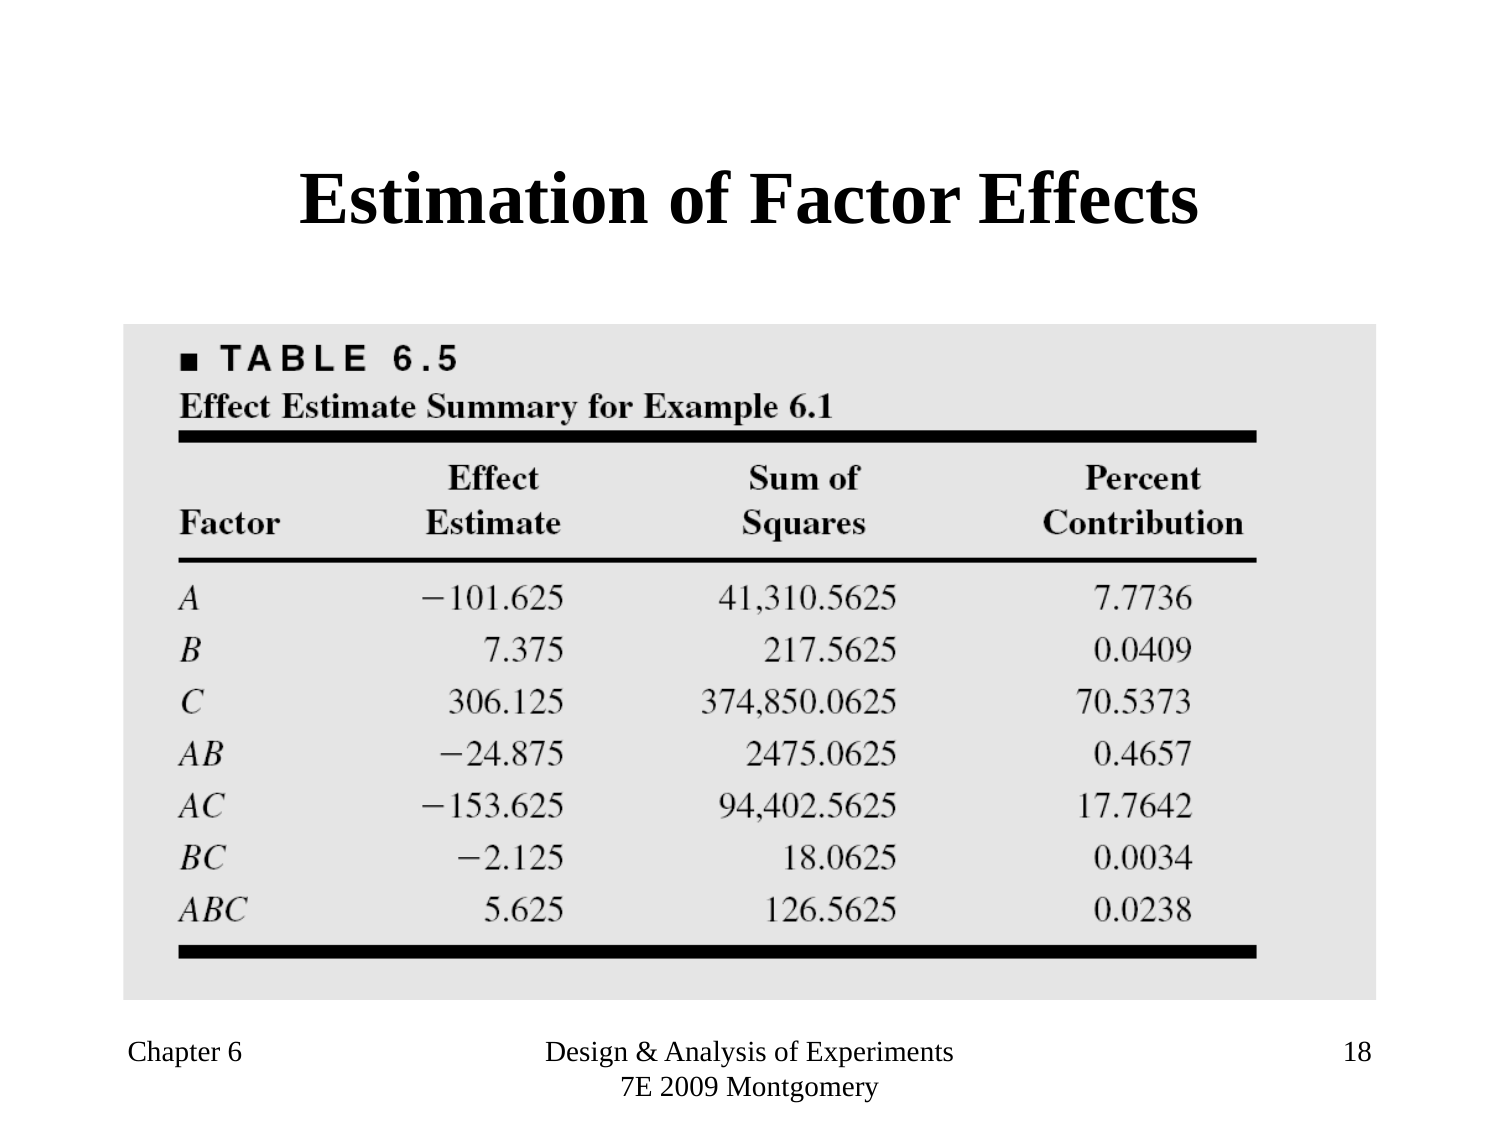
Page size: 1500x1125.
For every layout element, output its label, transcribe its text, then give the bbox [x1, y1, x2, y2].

slide_number 18 [1074, 1024, 1388, 1101]
title Estimation of Factor Effects [112, 99, 1388, 288]
slide_number Chapter 6 [112, 1024, 426, 1101]
footer Design & Analysis of Experiments 7E 2009 Montgomery [512, 1024, 988, 1101]
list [123, 324, 1377, 1001]
